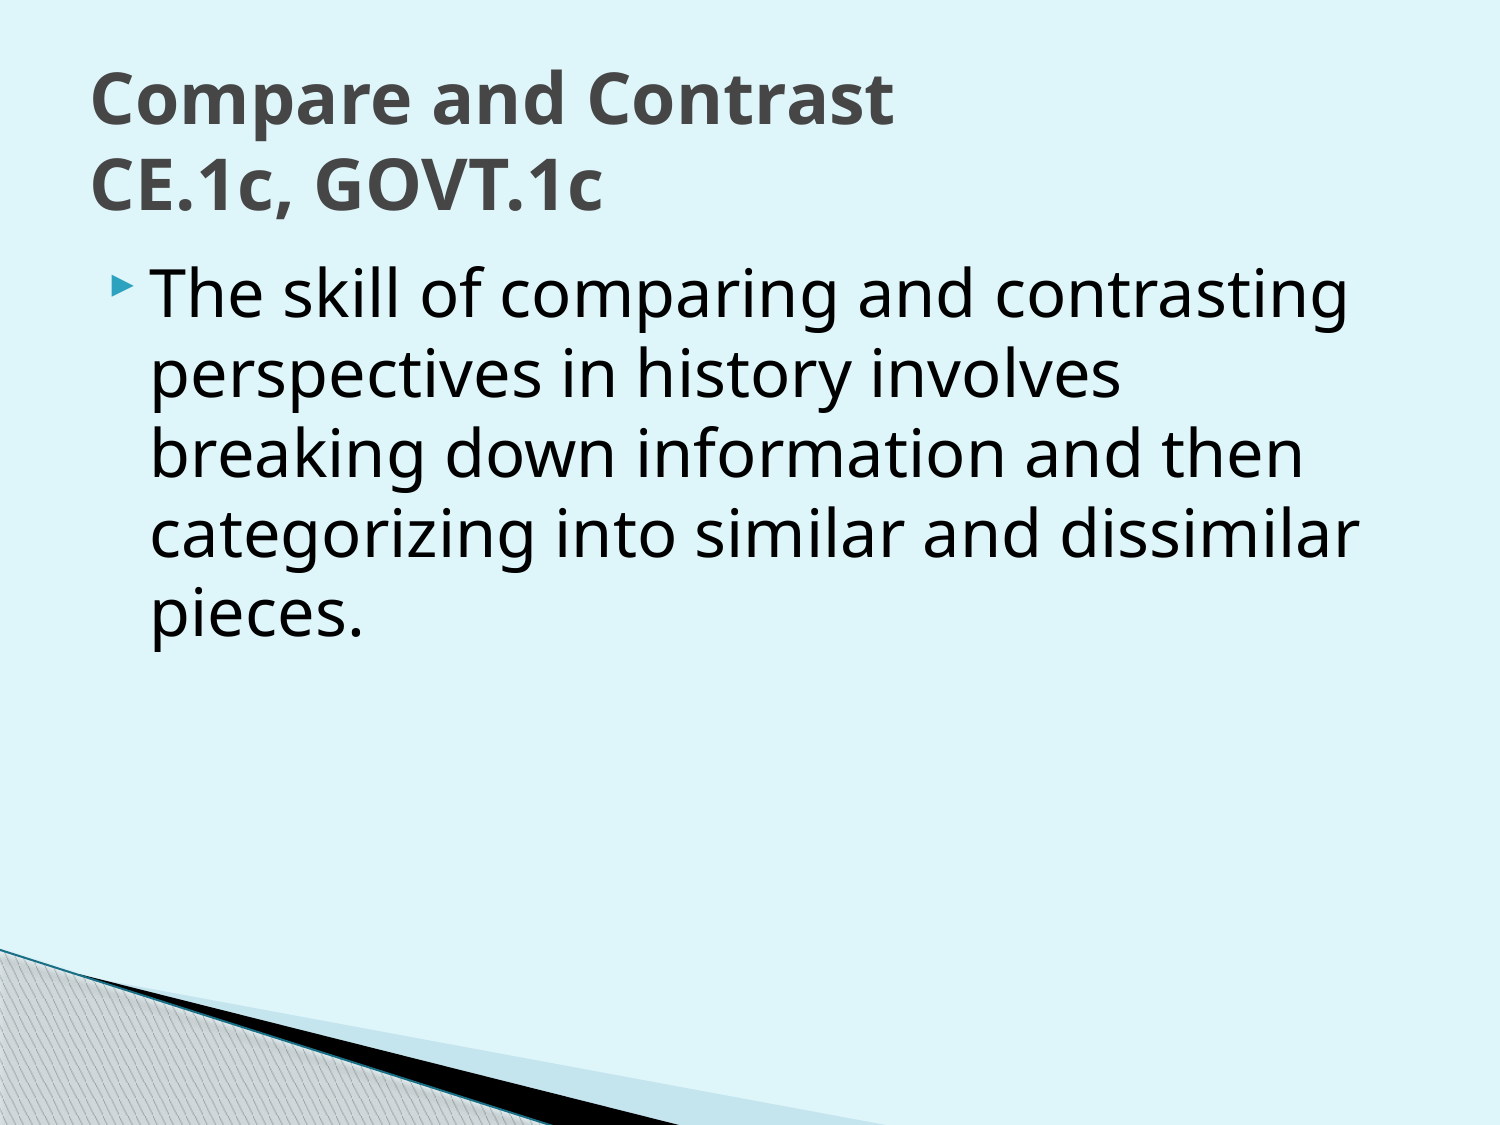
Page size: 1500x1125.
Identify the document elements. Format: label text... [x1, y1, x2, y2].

title Compare and Contrast CE.1c, GOVT.1c [75, 45, 1425, 233]
list The skill of comparing and contrasting perspectives in history involves breaking down information and then categorizing into similar and dissimilar pieces. [75, 242, 1425, 986]
